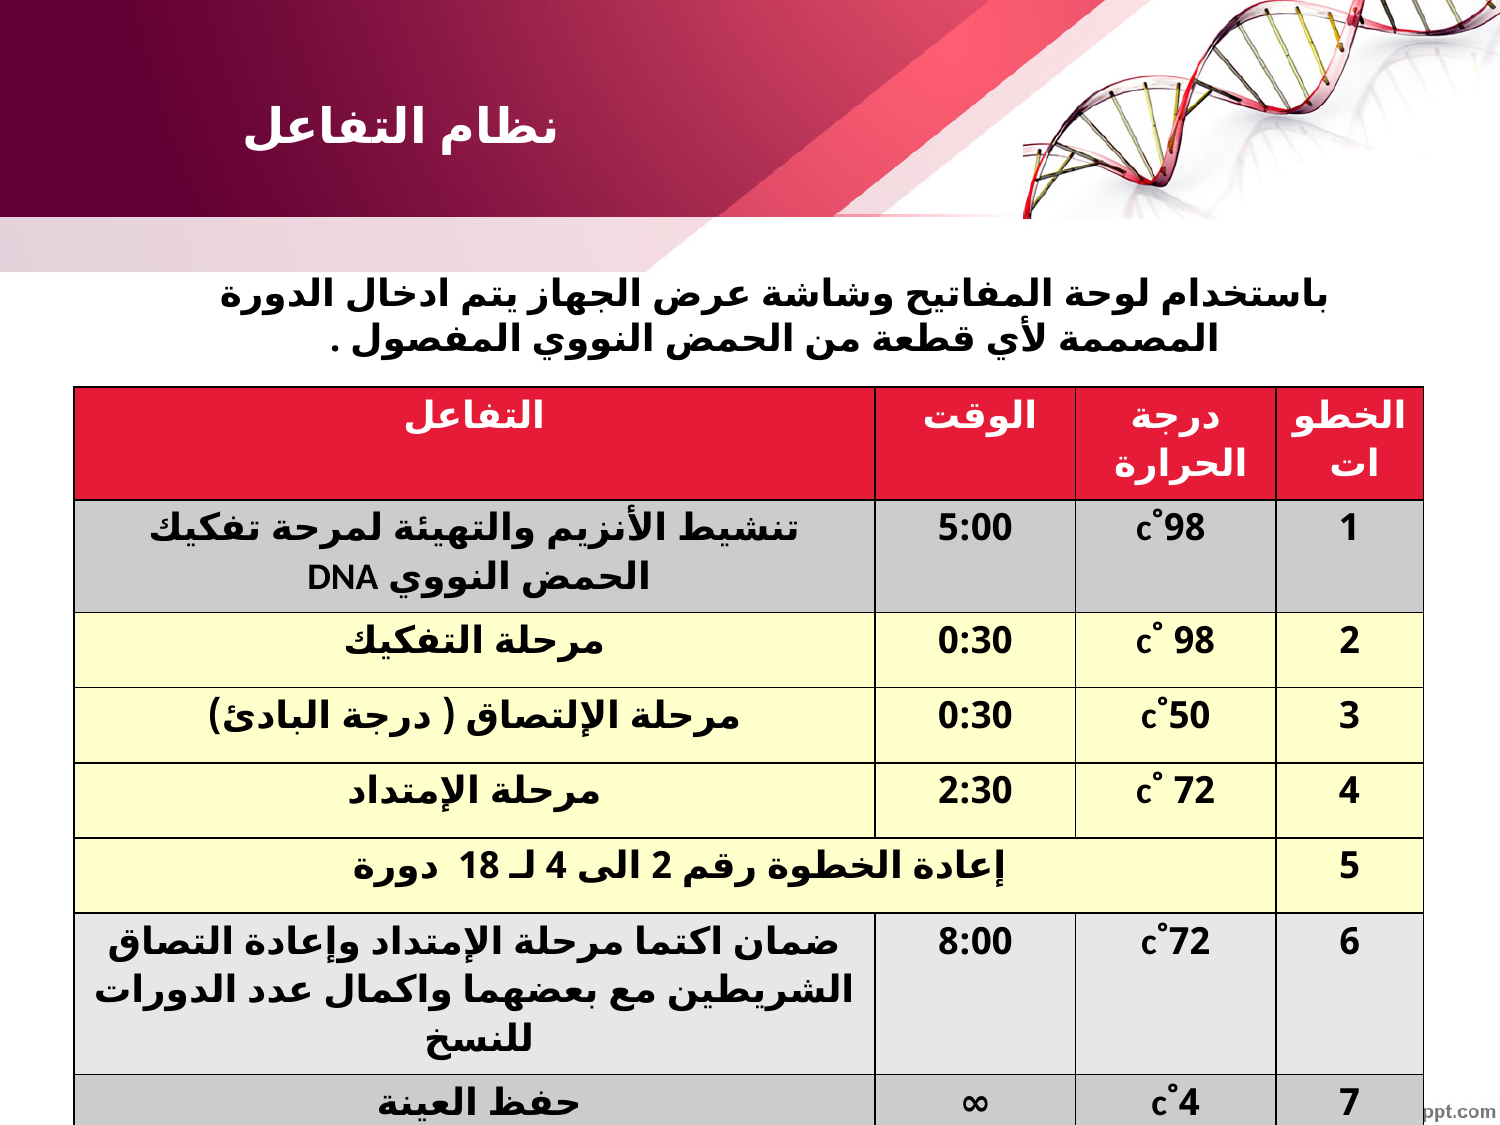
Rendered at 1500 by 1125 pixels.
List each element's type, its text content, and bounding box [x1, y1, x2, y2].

table_cell حفظ العينة [75, 1075, 874, 1125]
text_box باستخدام لوحة المفاتيح وشاشة عرض الجهاز يتم ادخال الدورة المصممة لأي قطعة من الحمض النووي المفصول . [148, 261, 1402, 367]
table_cell 98˚c [1076, 501, 1275, 612]
table_cell مرحلة الإمتداد [75, 764, 874, 837]
table_cell مرحلة الإلتصاق ( درجة البادئ) [75, 688, 874, 762]
table_cell 6 [1277, 914, 1423, 1074]
table_cell 72˚c [1076, 914, 1275, 1074]
title نظام التفاعل [73, 86, 575, 162]
table_header التفاعل [75, 388, 874, 499]
table_cell 50˚c [1076, 688, 1275, 762]
table_cell 1 [1277, 501, 1423, 612]
table_cell 2:30 [876, 764, 1075, 837]
table_header درجة الحرارة [1076, 388, 1275, 499]
table_cell 0:30 [876, 688, 1075, 762]
table_header الخطوات [1277, 388, 1423, 499]
table_cell 3 [1277, 688, 1423, 762]
table_cell 0:30 [876, 613, 1075, 687]
picture [0, 0, 1500, 1125]
table_cell 7 [1277, 1075, 1423, 1125]
table_header الوقت [876, 388, 1075, 499]
table_cell ضمان اكتما مرحلة الإمتداد وإعادة التصاق الشريطين مع بعضهما واكمال عدد الدورات للنسخ [75, 914, 874, 1074]
table_cell ∞ [876, 1075, 1075, 1125]
table_cell 8:00 [876, 914, 1075, 1074]
table_cell 72 ˚c [1076, 764, 1275, 837]
table_cell 5 [1277, 839, 1423, 912]
table_cell تنشيط الأنزيم والتهيئة لمرحة تفكيك الحمض النووي DNA [75, 501, 874, 612]
table_cell 4˚c [1076, 1075, 1275, 1125]
table_cell 5:00 [876, 501, 1075, 612]
table_cell إعادة الخطوة رقم 2 الى 4 لـ 18 دورة [75, 839, 1275, 912]
table_cell 2 [1277, 613, 1423, 687]
table_cell 4 [1277, 764, 1423, 837]
table_cell 98 ˚c [1076, 613, 1275, 687]
table_cell مرحلة التفكيك [75, 613, 874, 687]
